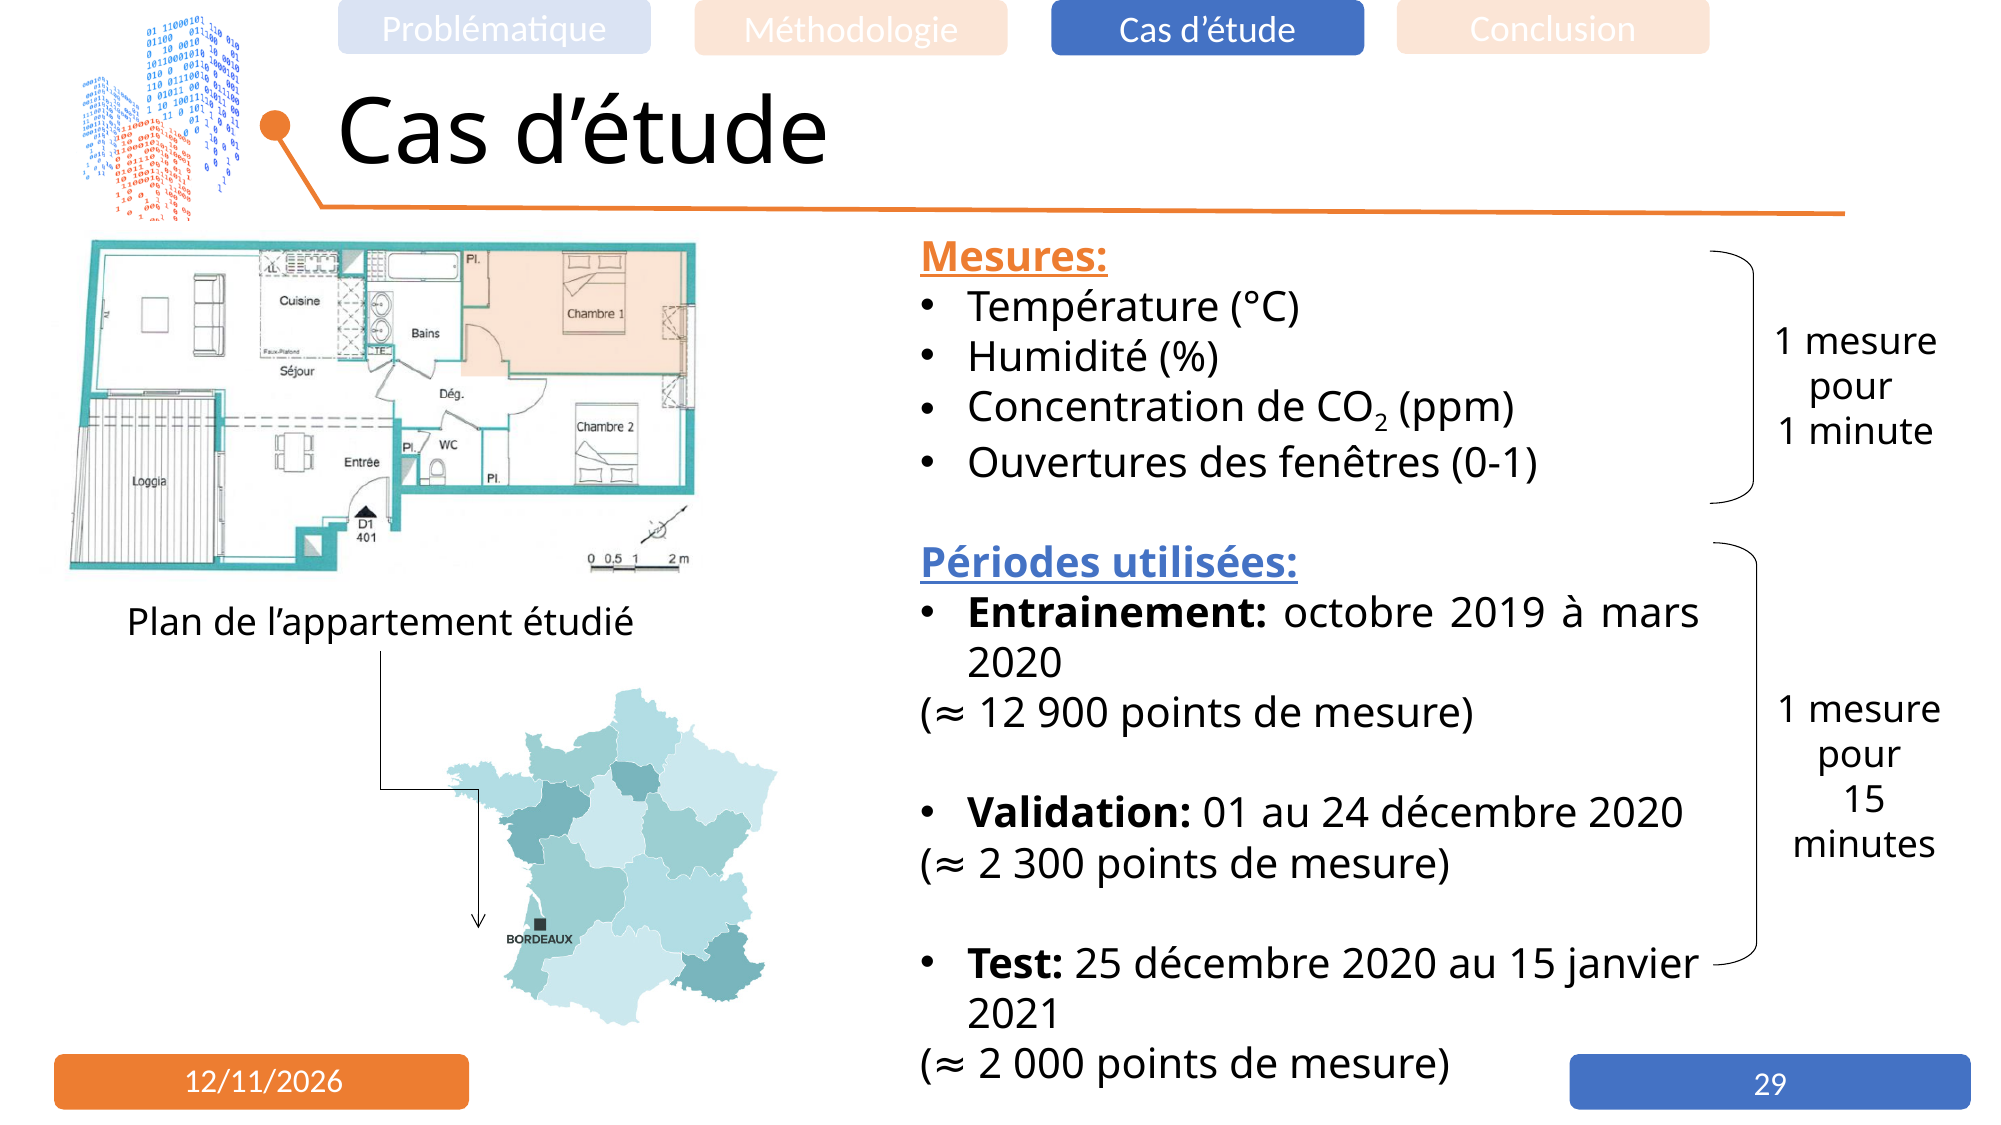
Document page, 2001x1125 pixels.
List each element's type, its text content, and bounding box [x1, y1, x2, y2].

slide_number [57, 1049, 470, 1110]
title Cas d’étude [321, 76, 1863, 184]
text_box Plan de l’appartement étudié [111, 592, 650, 651]
slide_number 29 [1715, 1054, 1971, 1110]
picture [24, 0, 711, 592]
text_box 1 mesure pour 1 minute [1756, 309, 1955, 460]
text_box Méthodologie [693, 0, 1009, 57]
text_box Cas d’étude [1050, 0, 1366, 57]
text_box [1709, 250, 1754, 504]
text_box Conclusion [1395, 0, 1711, 56]
picture [441, 686, 783, 1027]
text_box 1 mesure pour 15 minutes [1756, 678, 1972, 873]
text_box [1713, 542, 1758, 966]
text_box Mesures: Température (°C) Humidité (%) Concentration de CO2 (ppm) Ouvertures des fenêtres (0-1) Périodes utilisées: Entrainement: octobre 2019 à mars 2020 (≈ 12 900 points de mesure) Validation: 01 au 24 décembre 2020 (≈ 2 300 points de mesure) Test: 25 décembre 2020 au 15 janvier 2021 (≈ 2 000 points de mesure) [905, 221, 1715, 1125]
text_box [291, 741, 568, 839]
text_box Problématique [336, 0, 652, 56]
